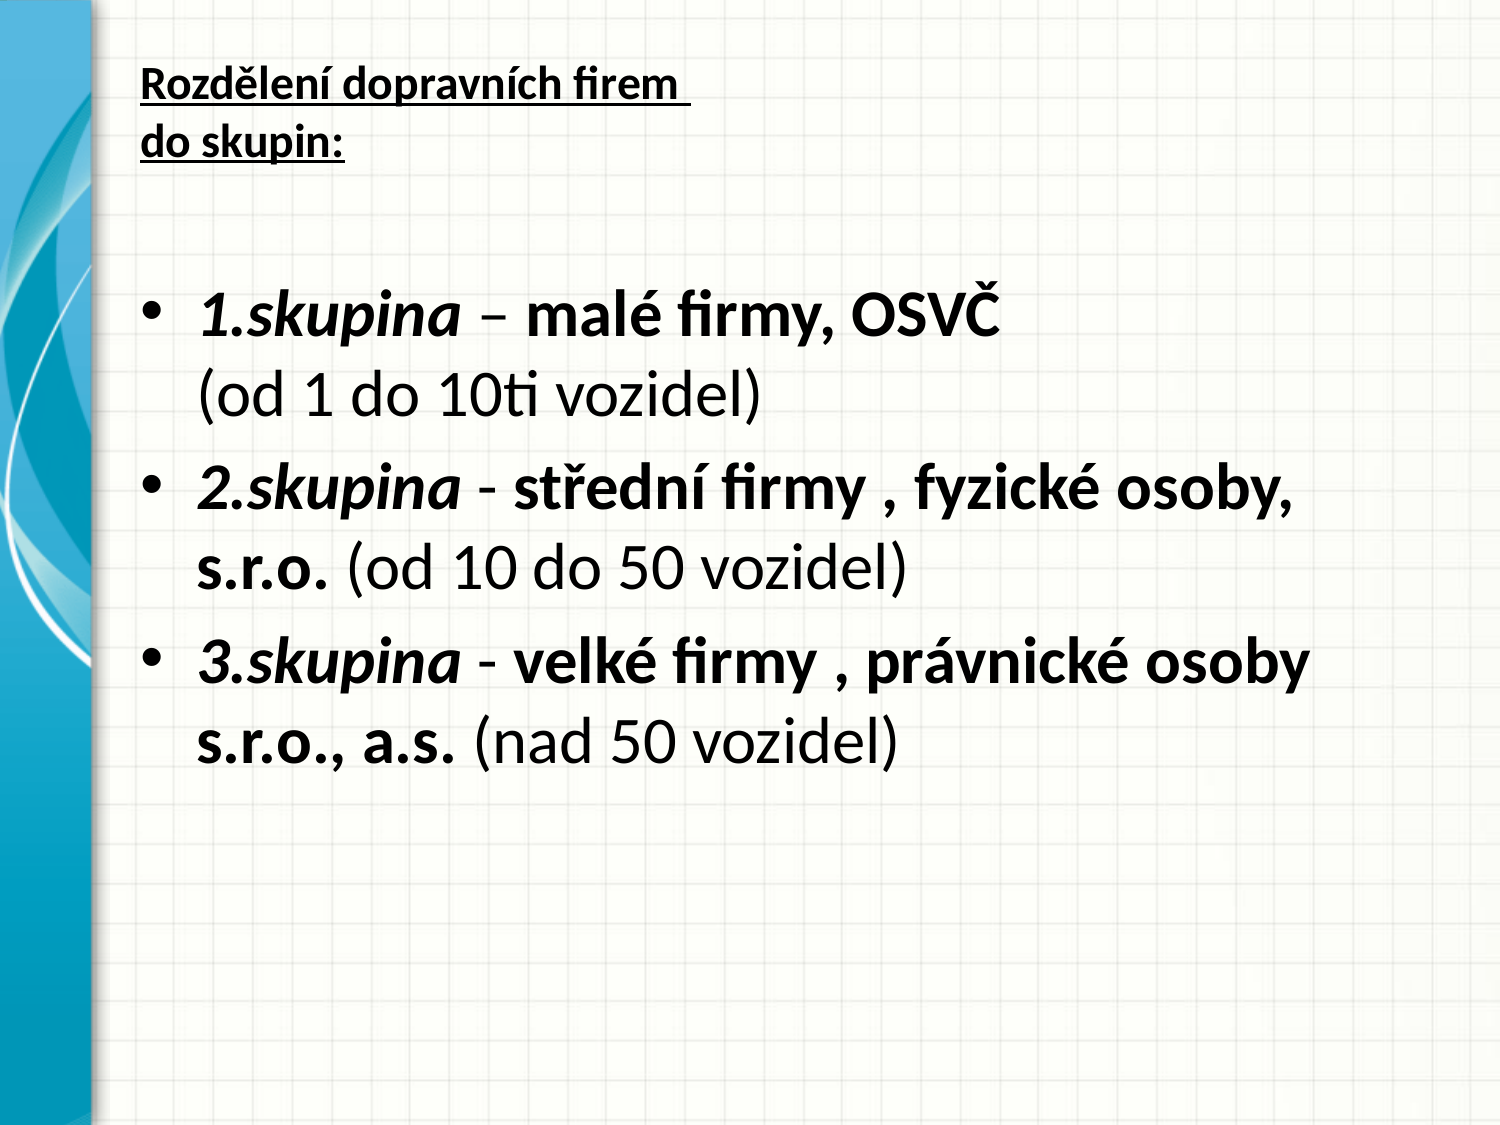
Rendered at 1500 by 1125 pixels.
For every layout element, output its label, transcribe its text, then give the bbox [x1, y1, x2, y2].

list 1.skupina – malé firmy, OSVČ (od 1 do 10ti vozidel) 2.skupina - střední firmy , fyzické osoby, s.r.o. (od 10 do 50 vozidel) 3.skupina - velké firmy , právnické osoby s.r.o., a.s. (nad 50 vozidel) [125, 261, 1450, 1071]
title Rozdělení dopravních firem do skupin: [125, 44, 1450, 232]
picture [0, 0, 1500, 1125]
